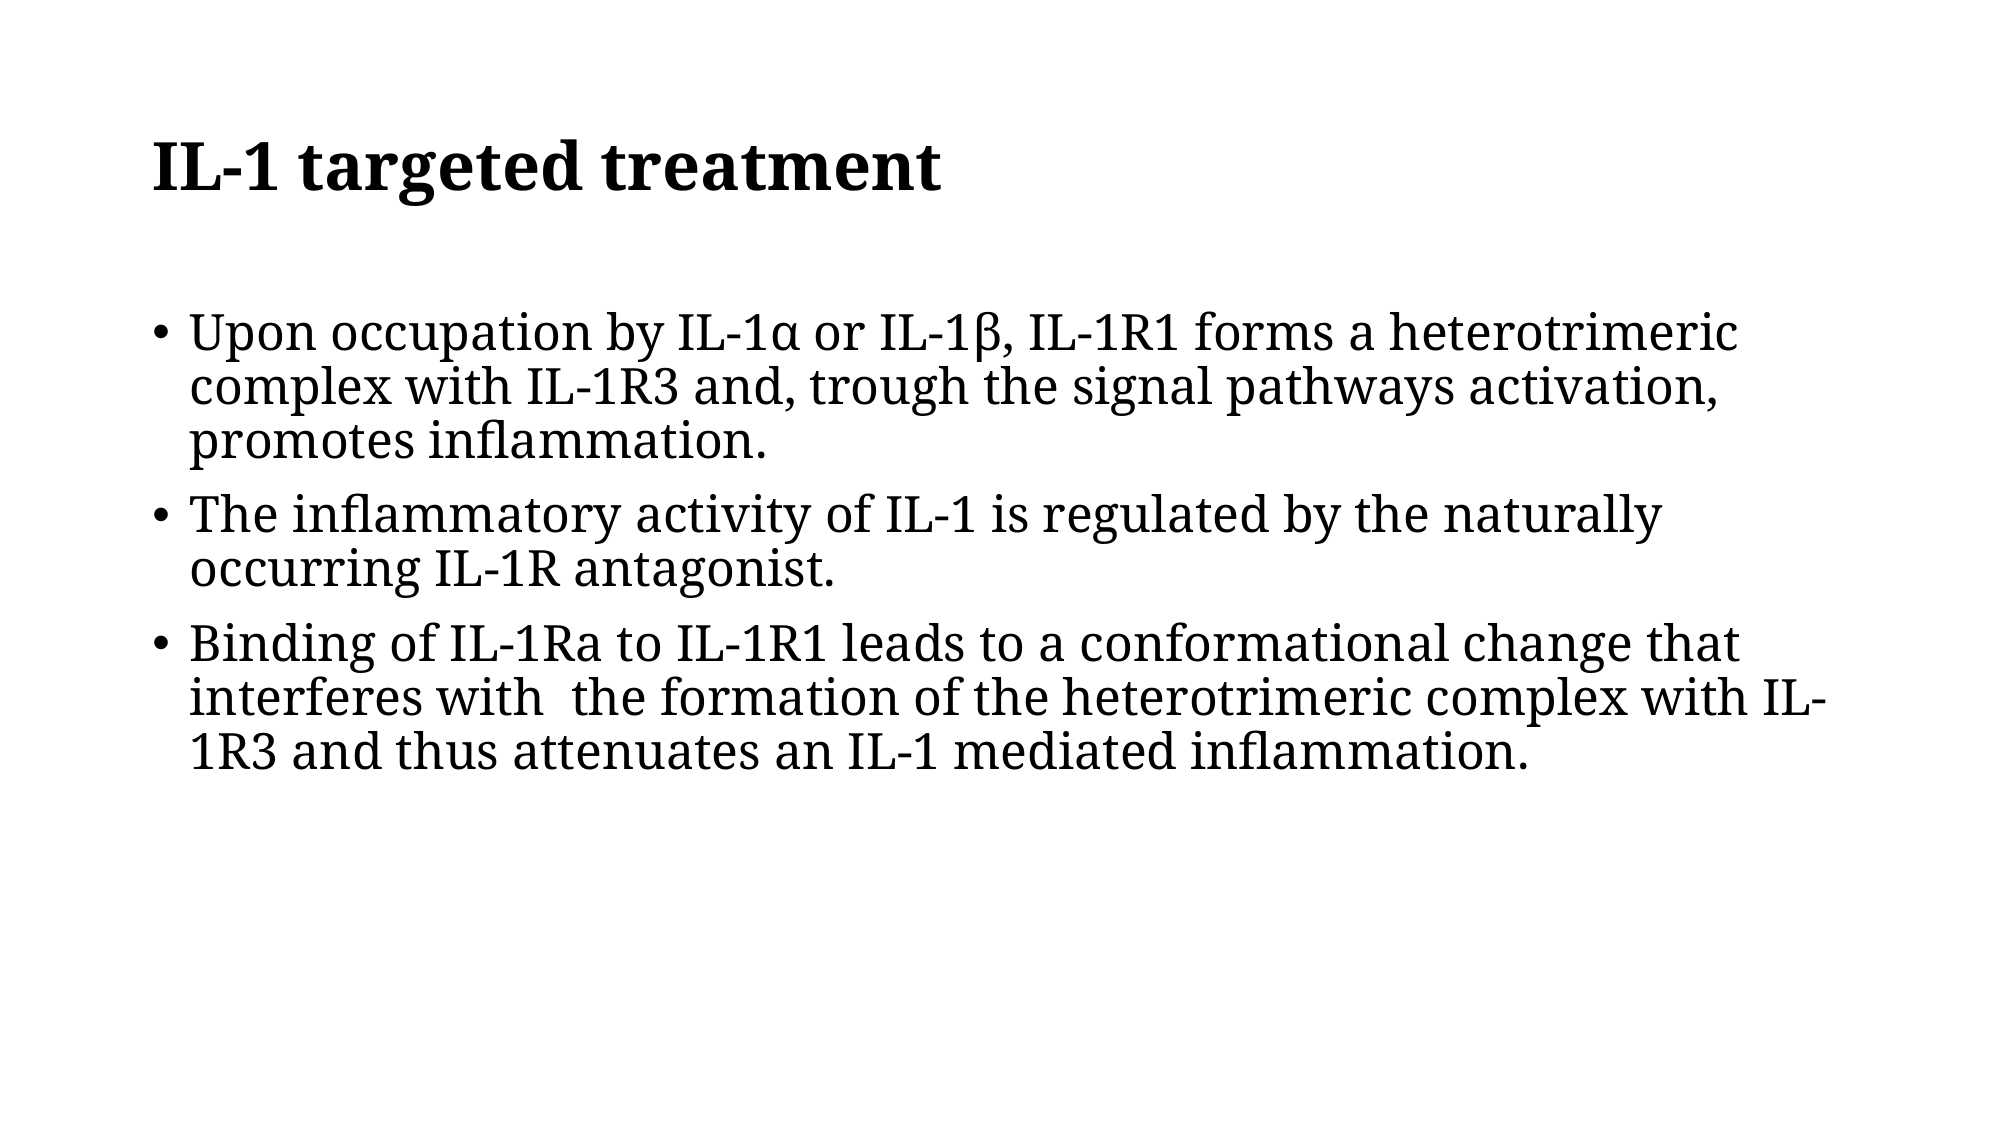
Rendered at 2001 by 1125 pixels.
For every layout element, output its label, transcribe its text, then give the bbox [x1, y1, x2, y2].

title IL-1 targeted treatment [137, 59, 1863, 278]
list Upon occupation by IL-1α or IL-1β, IL-1R1 forms a heterotrimeric complex with IL-1R3 and, trough the signal pathways activation, promotes inflammation. The inflammatory activity of IL-1 is regulated by the naturally occurring IL-1R antagonist. Binding of IL-1Ra to IL-1R1 leads to a conformational change that interferes with the formation of the heterotrimeric complex with IL-1R3 and thus attenuates an IL-1 mediated inflammation. [137, 299, 1863, 1014]
